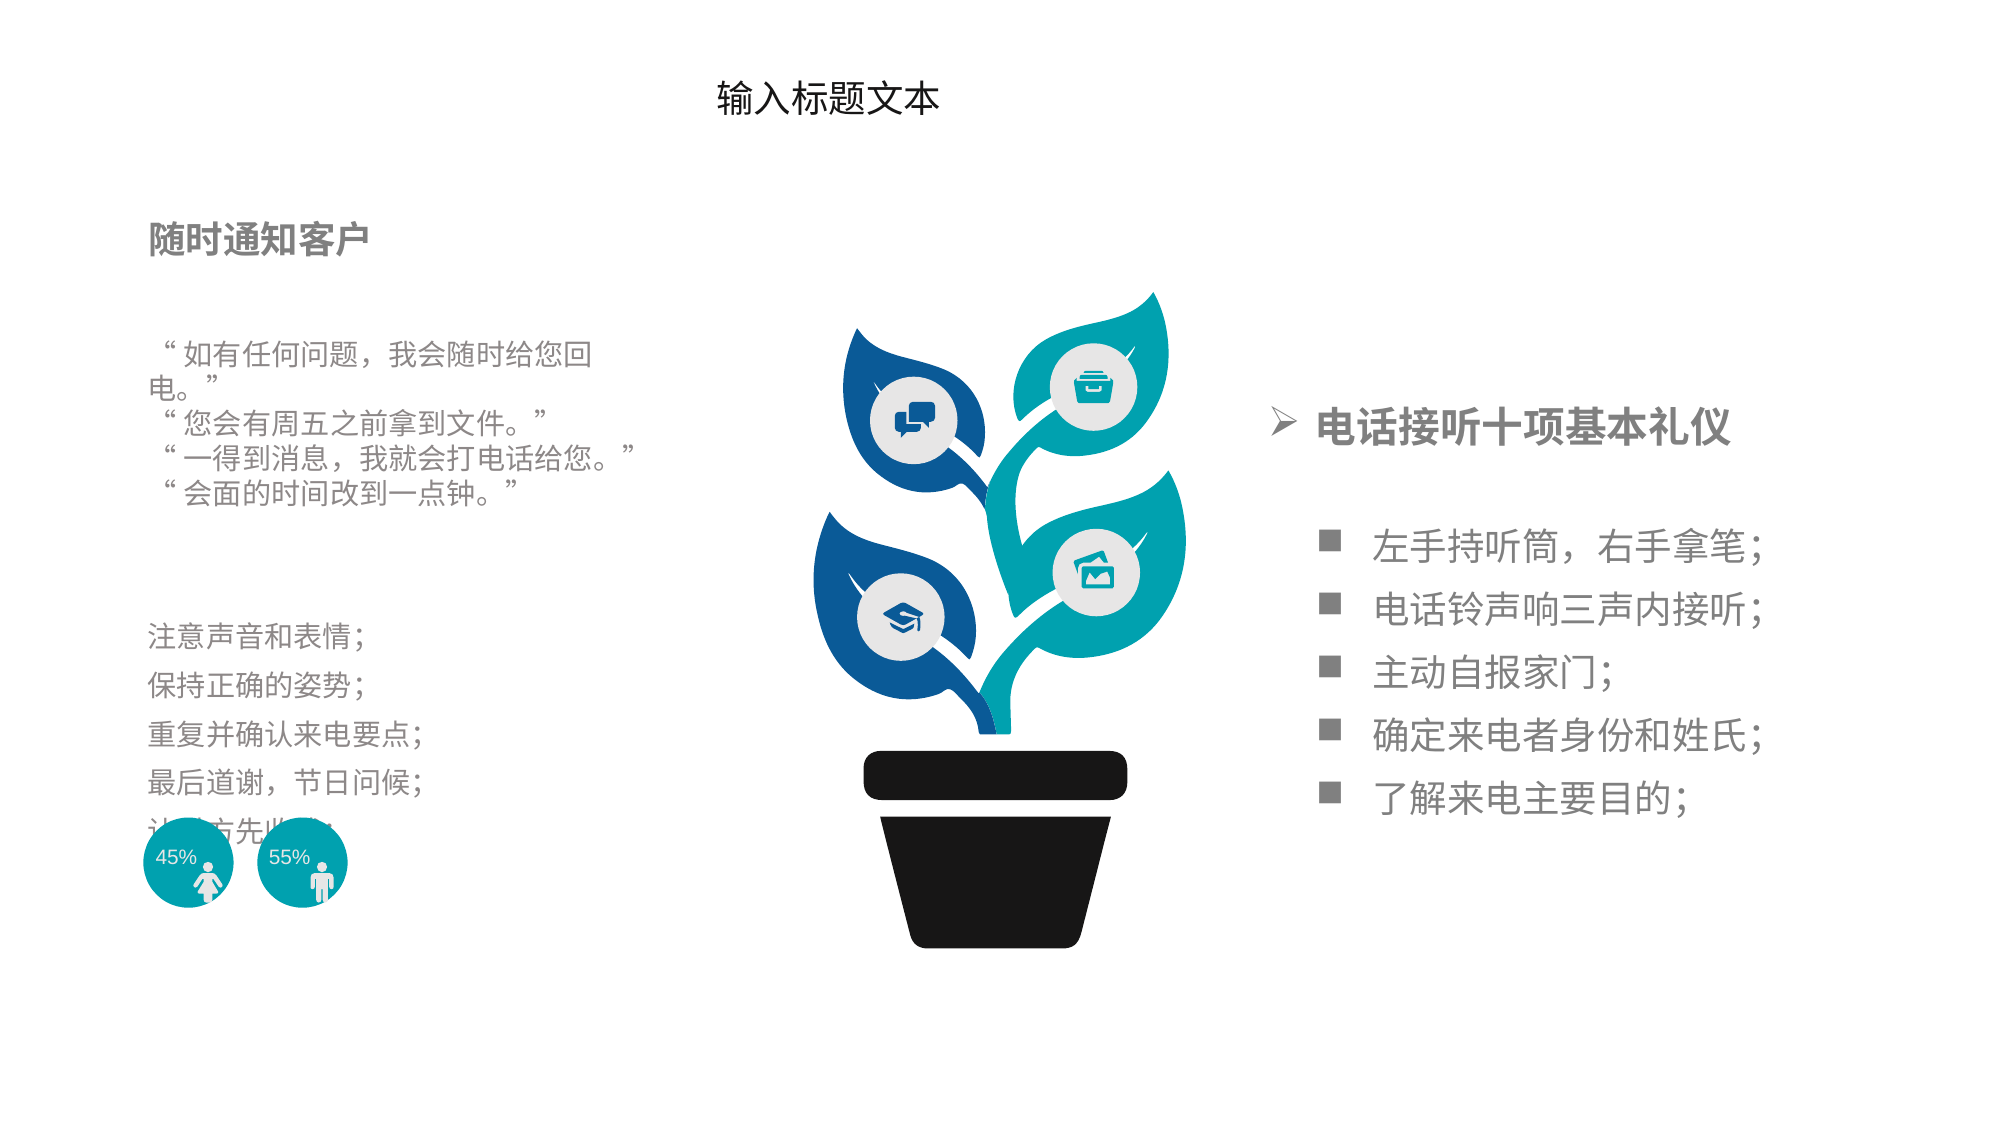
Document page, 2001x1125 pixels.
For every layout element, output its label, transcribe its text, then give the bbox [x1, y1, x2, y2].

text_box 随时通知客户 [133, 208, 389, 269]
text_box 输入标题文本 [701, 67, 1300, 128]
text_box [193, 873, 223, 903]
text_box [144, 877, 211, 909]
text_box 电话接听十项基本礼仪 [1252, 393, 1748, 459]
text_box 45% [140, 836, 213, 877]
text_box [310, 873, 334, 903]
text_box [264, 816, 349, 902]
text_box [809, 291, 1190, 949]
text_box 55% [254, 836, 326, 877]
text_box [150, 816, 235, 903]
text_box 左手持听筒，右手拿笔； 电话铃声响三声内接听； 主动自报家门； 确定来电者身份和姓氏； 了解来电主要目的； [1304, 499, 1878, 826]
text_box “如有任何问题，我会随时给您回电。” “您会有周五之前拿到文件。” “一得到消息，我就会打电话给您。” “会面的时间改到一点钟。” 注意声音和表情； 保持正确的姿势； 重复并确认来电要点； 最后道谢，节日问候； 让对方先收线； [132, 328, 695, 888]
text_box [258, 877, 325, 909]
